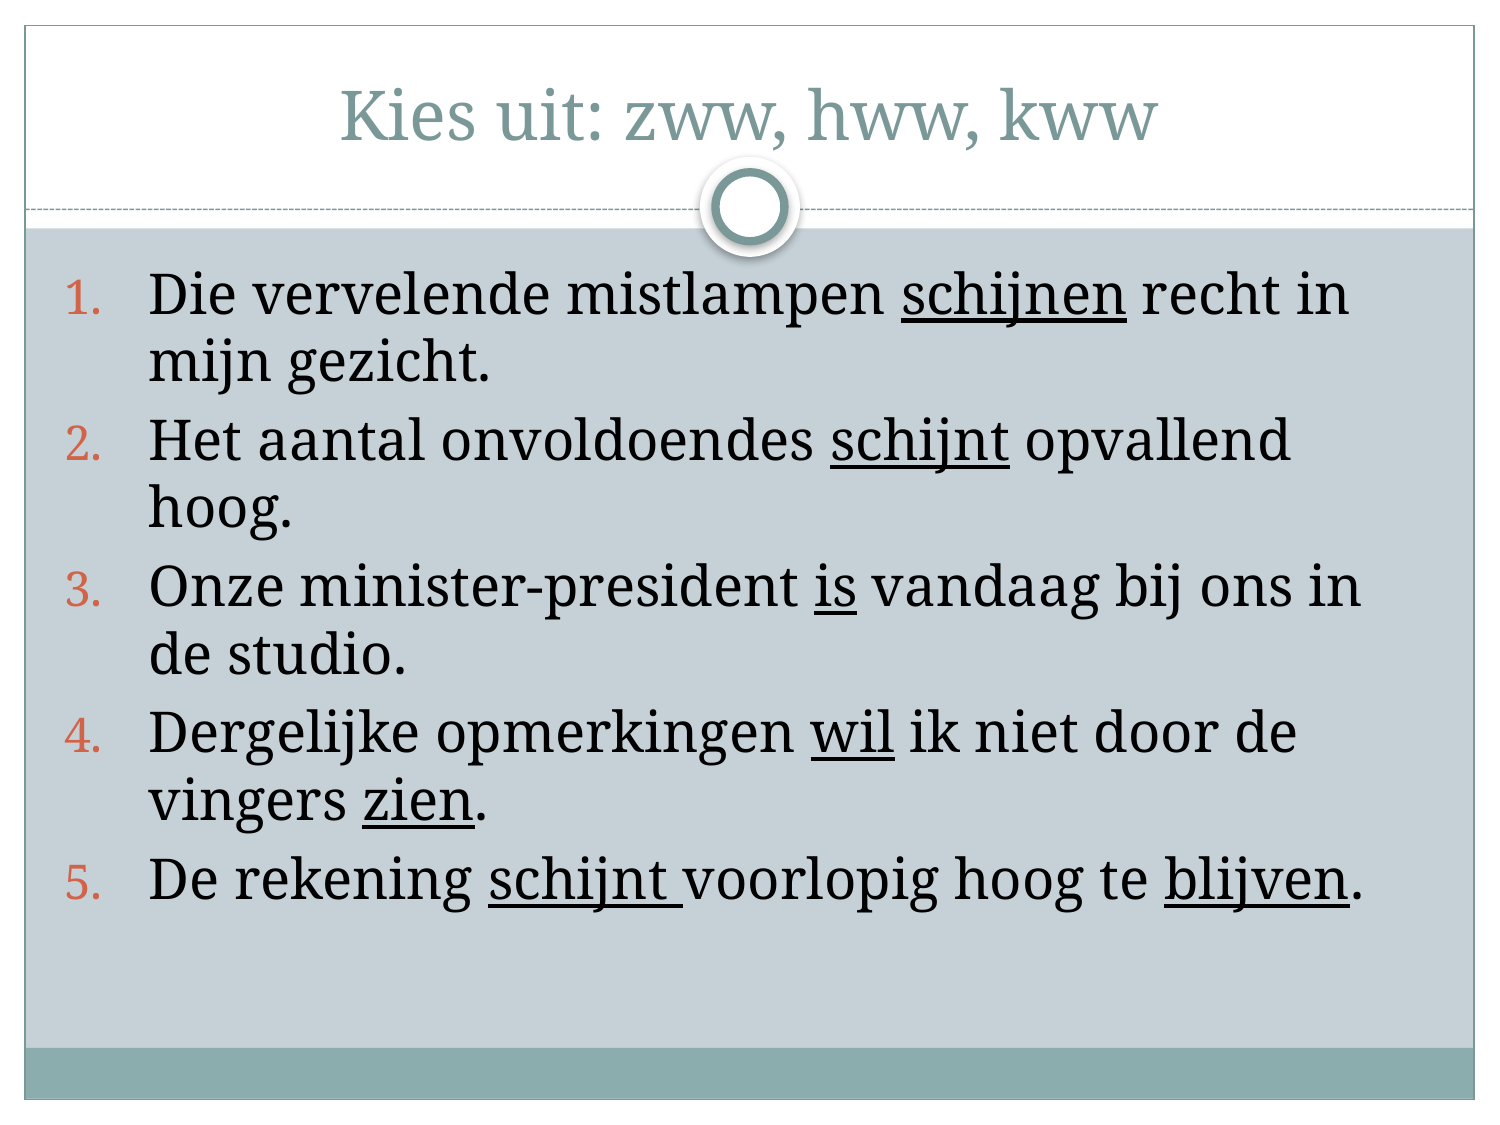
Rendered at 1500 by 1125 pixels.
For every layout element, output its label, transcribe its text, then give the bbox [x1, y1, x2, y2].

title Kies uit: zww, hww, kww [49, 37, 1450, 162]
list Die vervelende mistlampen schijnen recht in mijn gezicht. Het aantal onvoldoendes schijnt opvallend hoog. Onze minister-president is vandaag bij ons in de studio. Dergelijke opmerkingen wil ik niet door de vingers zien. De rekening schijnt voorlopig hoog te blijven. [49, 250, 1445, 1001]
